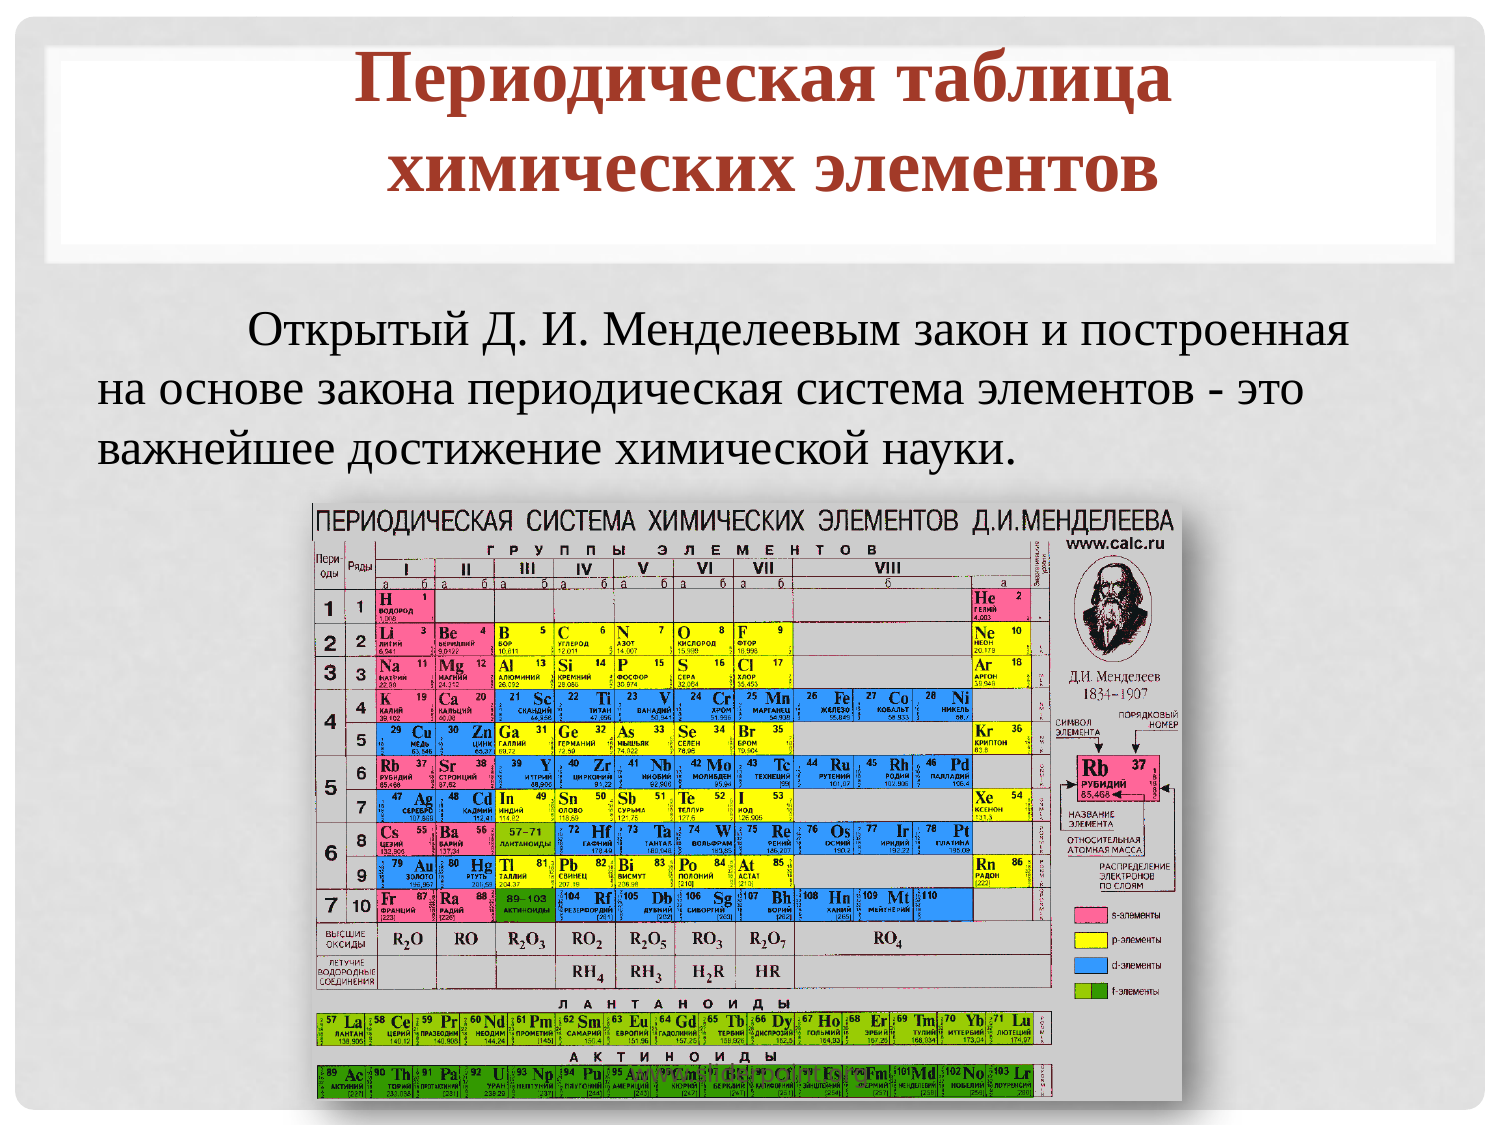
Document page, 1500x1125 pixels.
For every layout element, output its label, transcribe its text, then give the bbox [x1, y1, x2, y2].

list Открытый Д. И. Менделеевым закон и построенная на основе за­кона периодическая система элементов - это важнейшее достижение химической науки. [74, 287, 1426, 1006]
text_box Периодическая таблица химических элементов [76, 19, 1471, 149]
picture [312, 503, 1182, 1102]
